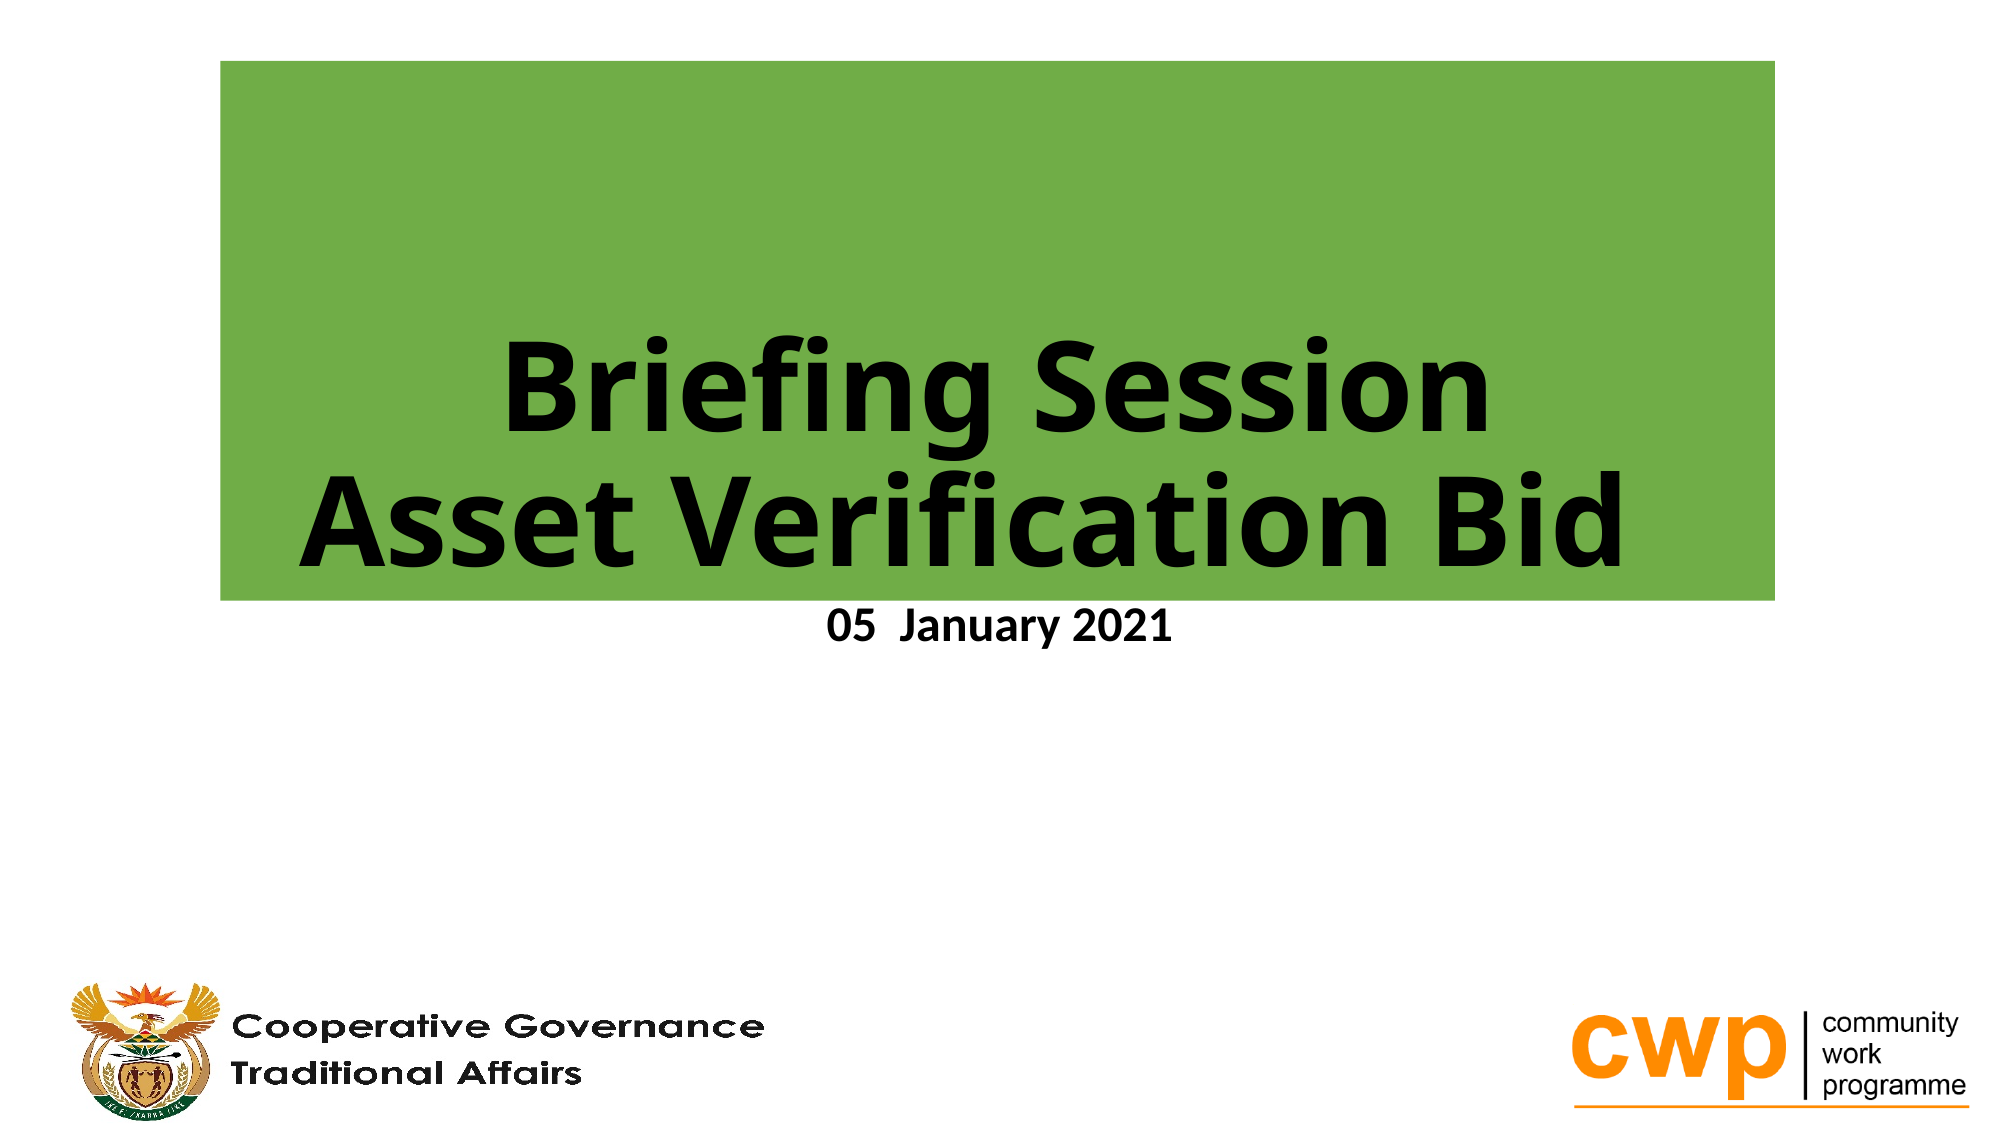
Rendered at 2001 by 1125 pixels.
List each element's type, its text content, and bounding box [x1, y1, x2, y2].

subtitle 05 January 2021 [249, 601, 1750, 863]
text_box Briefing Session Asset Verification Bid [220, 60, 1775, 601]
picture [1564, 993, 1985, 1125]
picture [70, 977, 776, 1125]
